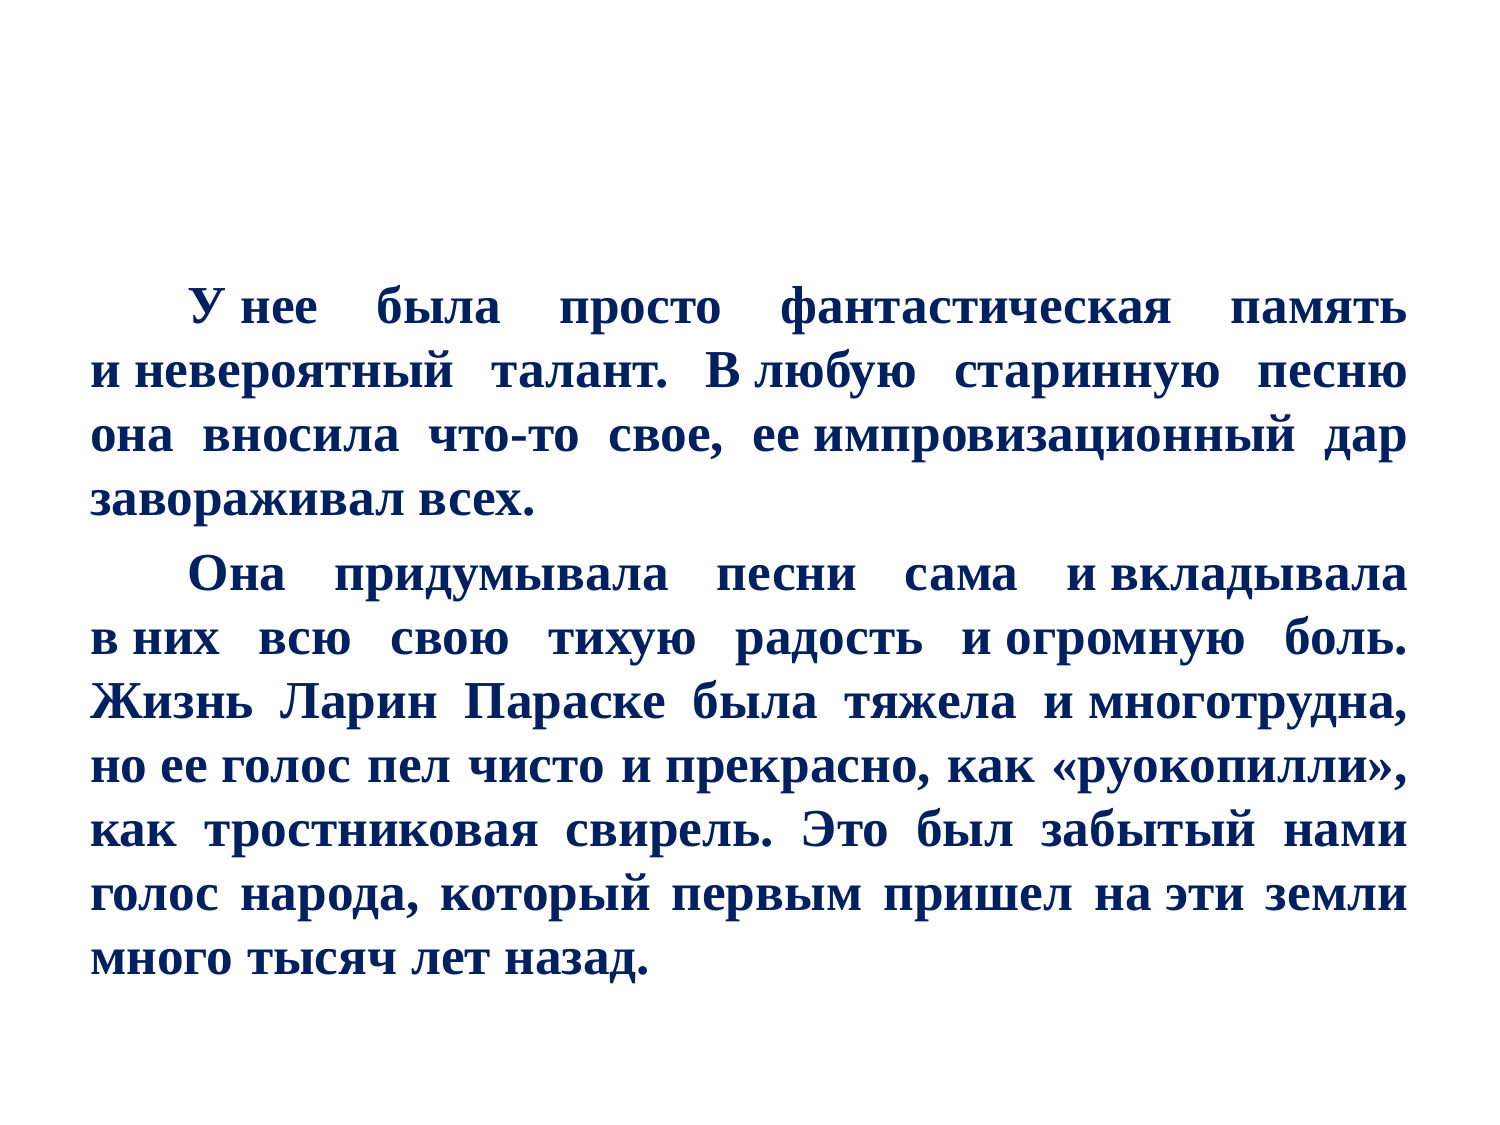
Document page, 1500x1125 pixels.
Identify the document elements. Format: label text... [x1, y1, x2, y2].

list У нее была просто фантастическая память и невероятный талант. В любую старинную песню она вносила что-то свое, ее импровизационный дар завораживал всех. Она придумывала песни сама и вкладывала в них всю свою тихую радость и огромную боль. Жизнь Ларин Параске была тяжела и многотрудна, но ее голос пел чисто и прекрасно, как «руокопилли», как тростниковая свирель. Это был забытый нами голос народа, который первым пришел на эти земли много тысяч лет назад. [75, 262, 1425, 1005]
